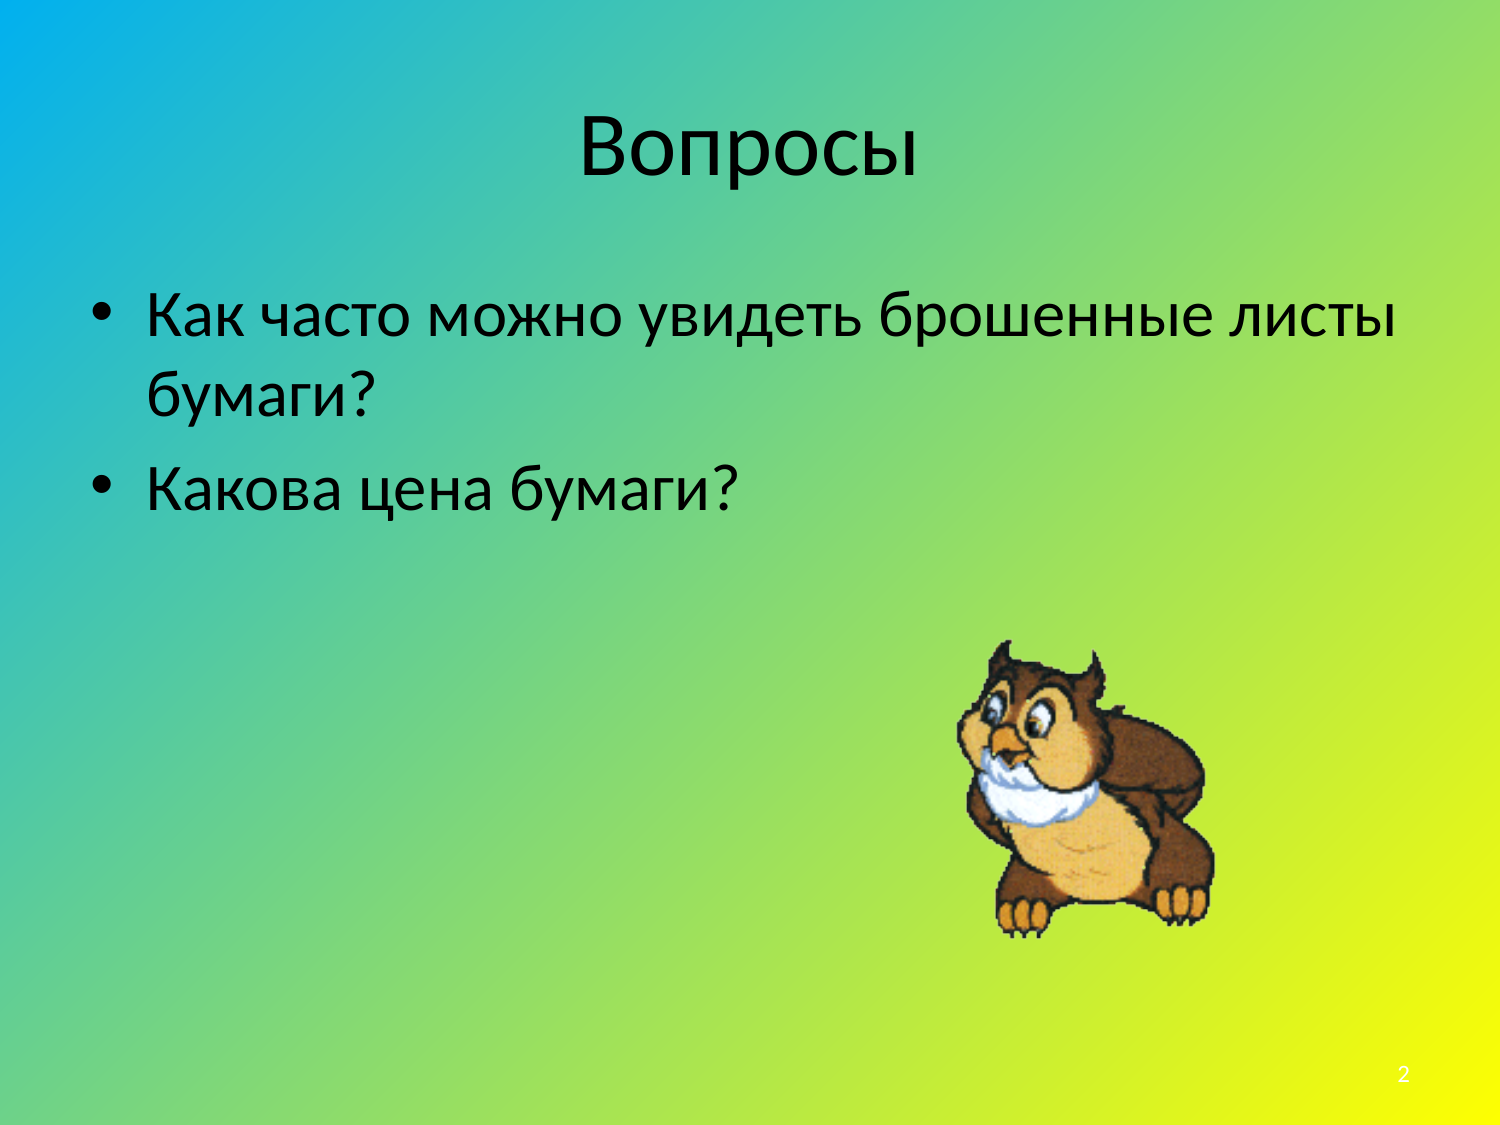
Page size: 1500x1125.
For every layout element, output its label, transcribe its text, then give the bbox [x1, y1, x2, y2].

list Как часто можно увидеть брошенные листы бумаги? Какова цена бумаги? [75, 262, 1425, 1005]
slide_number 2 [1074, 1042, 1425, 1103]
title Вопросы [75, 45, 1425, 233]
picture [950, 633, 1223, 949]
